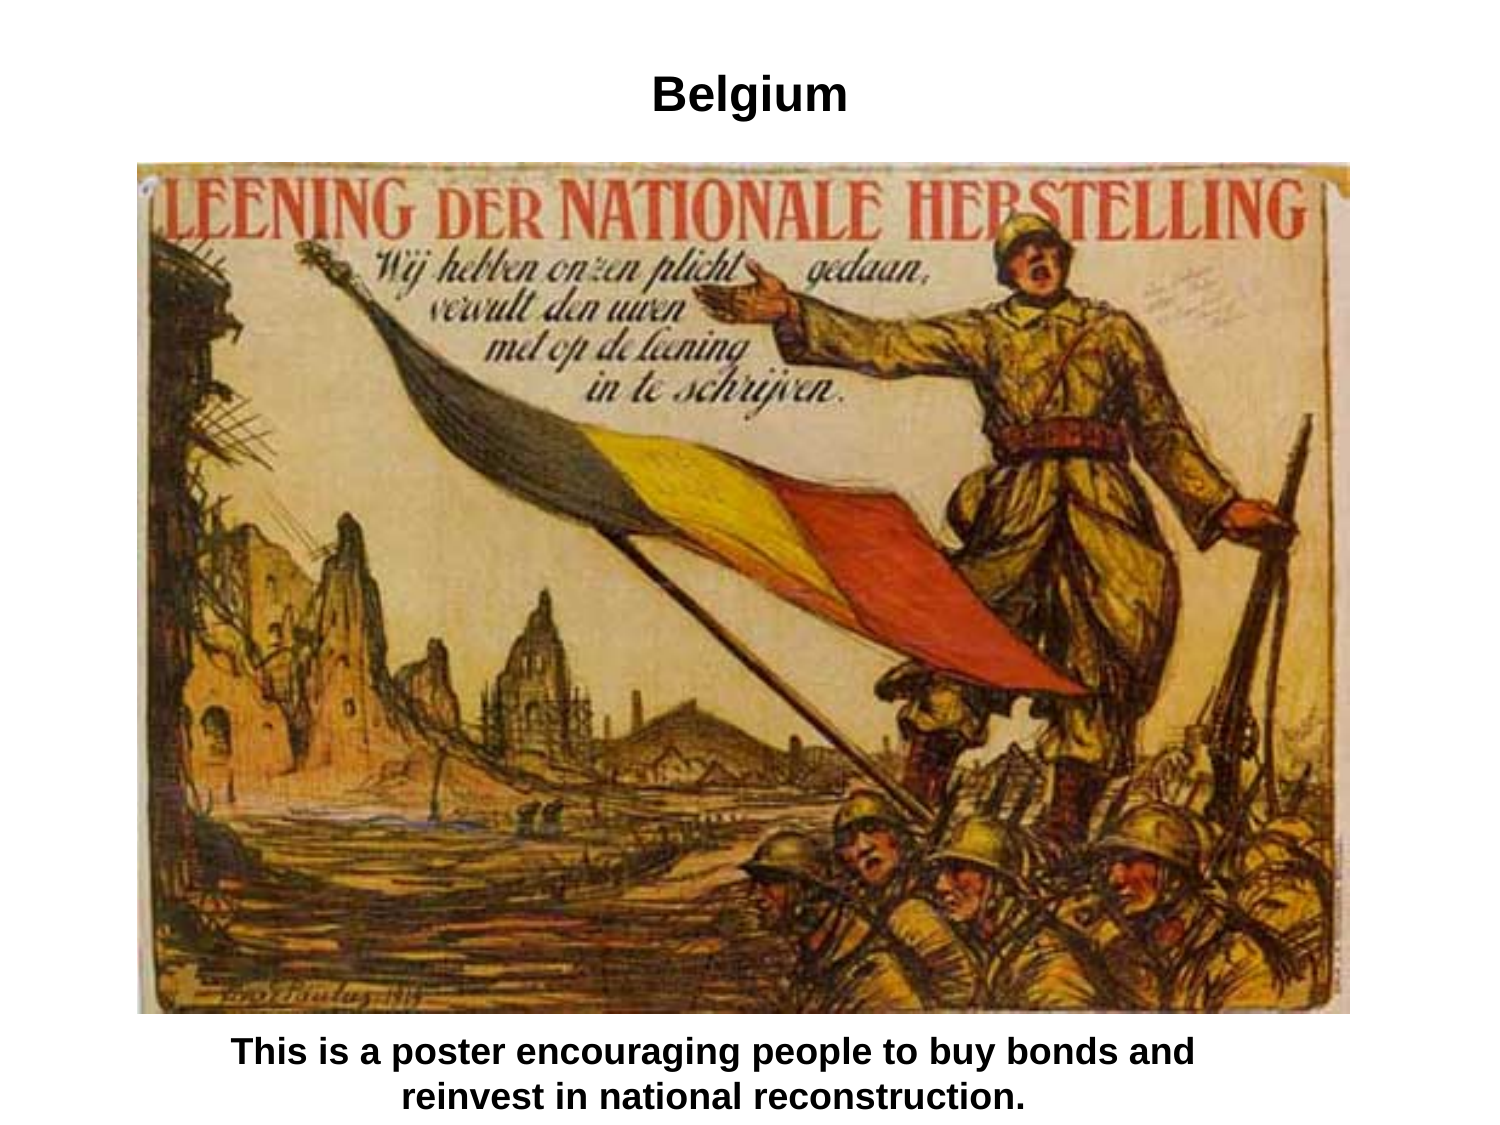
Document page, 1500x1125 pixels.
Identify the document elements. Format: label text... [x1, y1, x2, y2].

text_box This is a poster encouraging people to buy bonds and reinvest in national reconstruction. [162, 1022, 1266, 1125]
picture [137, 162, 1351, 1014]
title Belgium [74, 44, 1426, 138]
